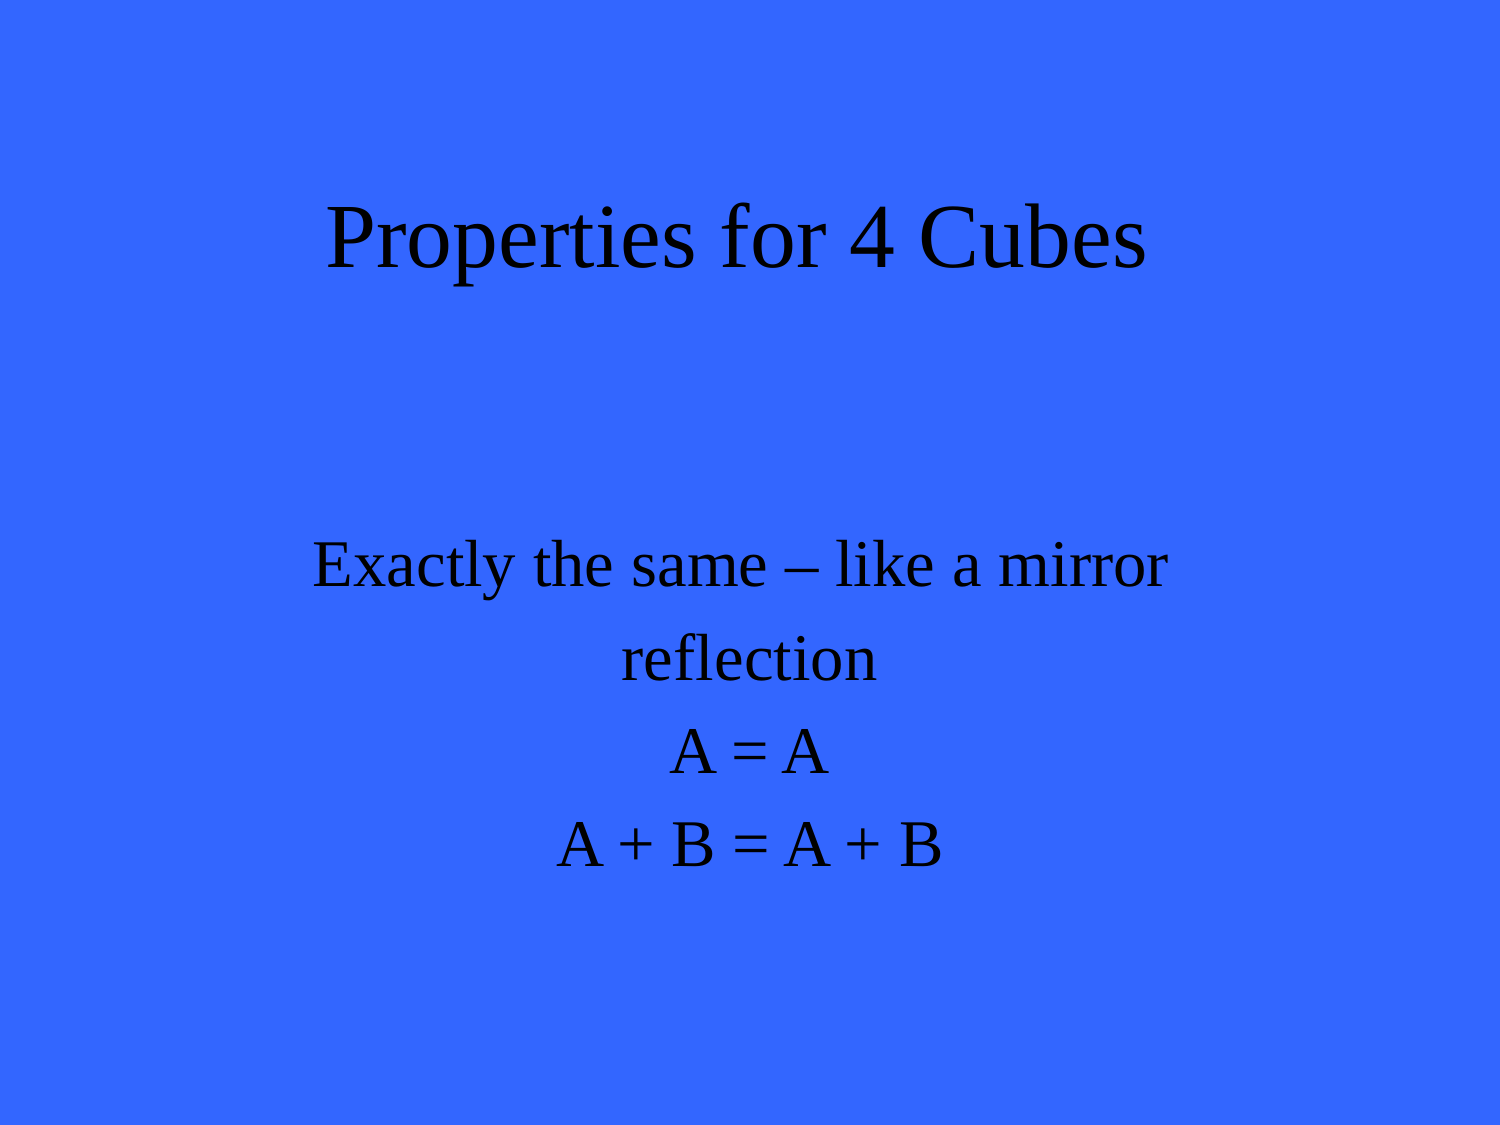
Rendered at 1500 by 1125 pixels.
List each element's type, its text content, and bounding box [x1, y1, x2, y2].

text_box Properties for 4 Cubes [99, 137, 1375, 325]
subtitle Exactly the same – like a mirror reflection A = A A + B = A + B [224, 512, 1276, 926]
